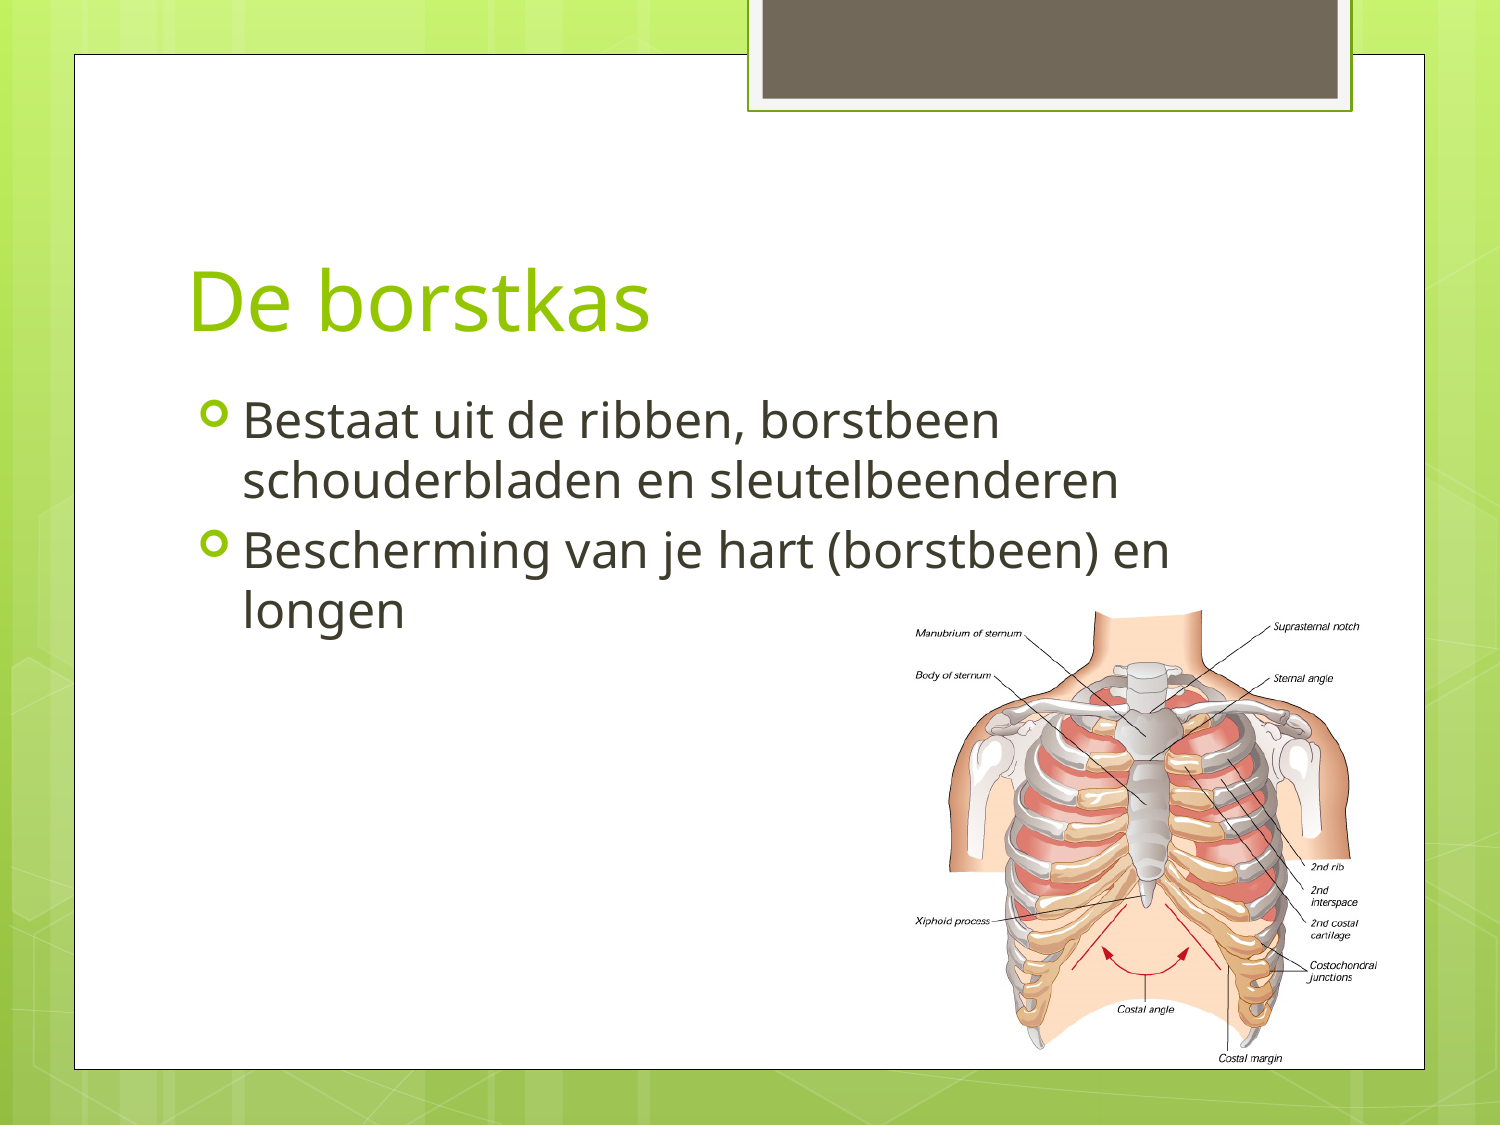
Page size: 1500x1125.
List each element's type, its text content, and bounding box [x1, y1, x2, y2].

picture [913, 609, 1378, 1065]
title De borstkas [171, 168, 1324, 357]
list Bestaat uit de ribben, borstbeen schouderbladen en sleutelbeenderen Bescherming van je hart (borstbeen) en longen [171, 381, 1283, 957]
